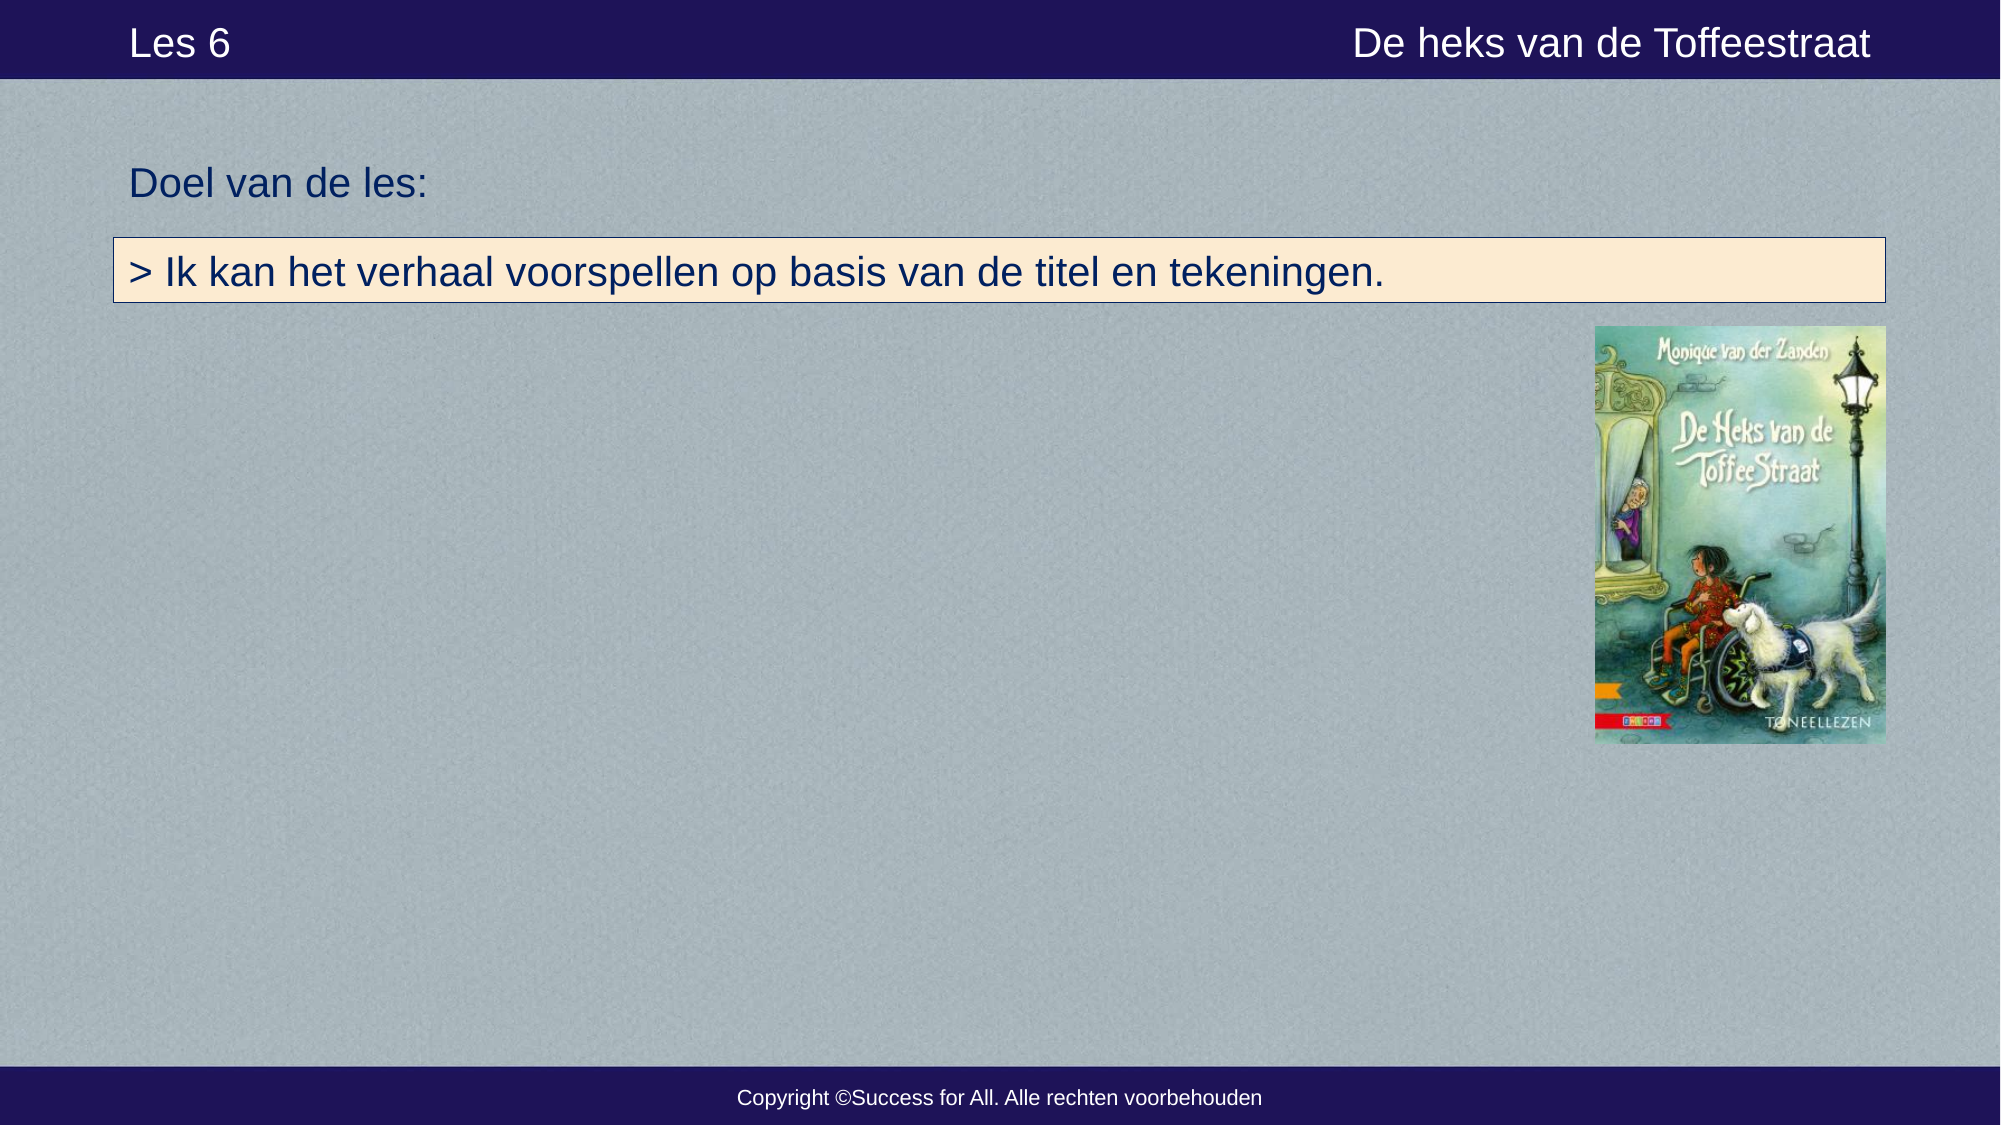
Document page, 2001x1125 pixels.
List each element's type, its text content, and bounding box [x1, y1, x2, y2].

text_box > Ik kan het verhaal voorspellen op basis van de titel en tekeningen. [113, 237, 1886, 303]
text_box Doel van de les: [113, 148, 1635, 214]
text_box Copyright ©Success for All. Alle rechten voorbehouden [0, 1076, 2000, 1125]
text_box De heks van de Toffeestraat [999, 8, 1886, 73]
text_box Les 6 [114, 8, 354, 73]
picture [0, 0, 2001, 1125]
